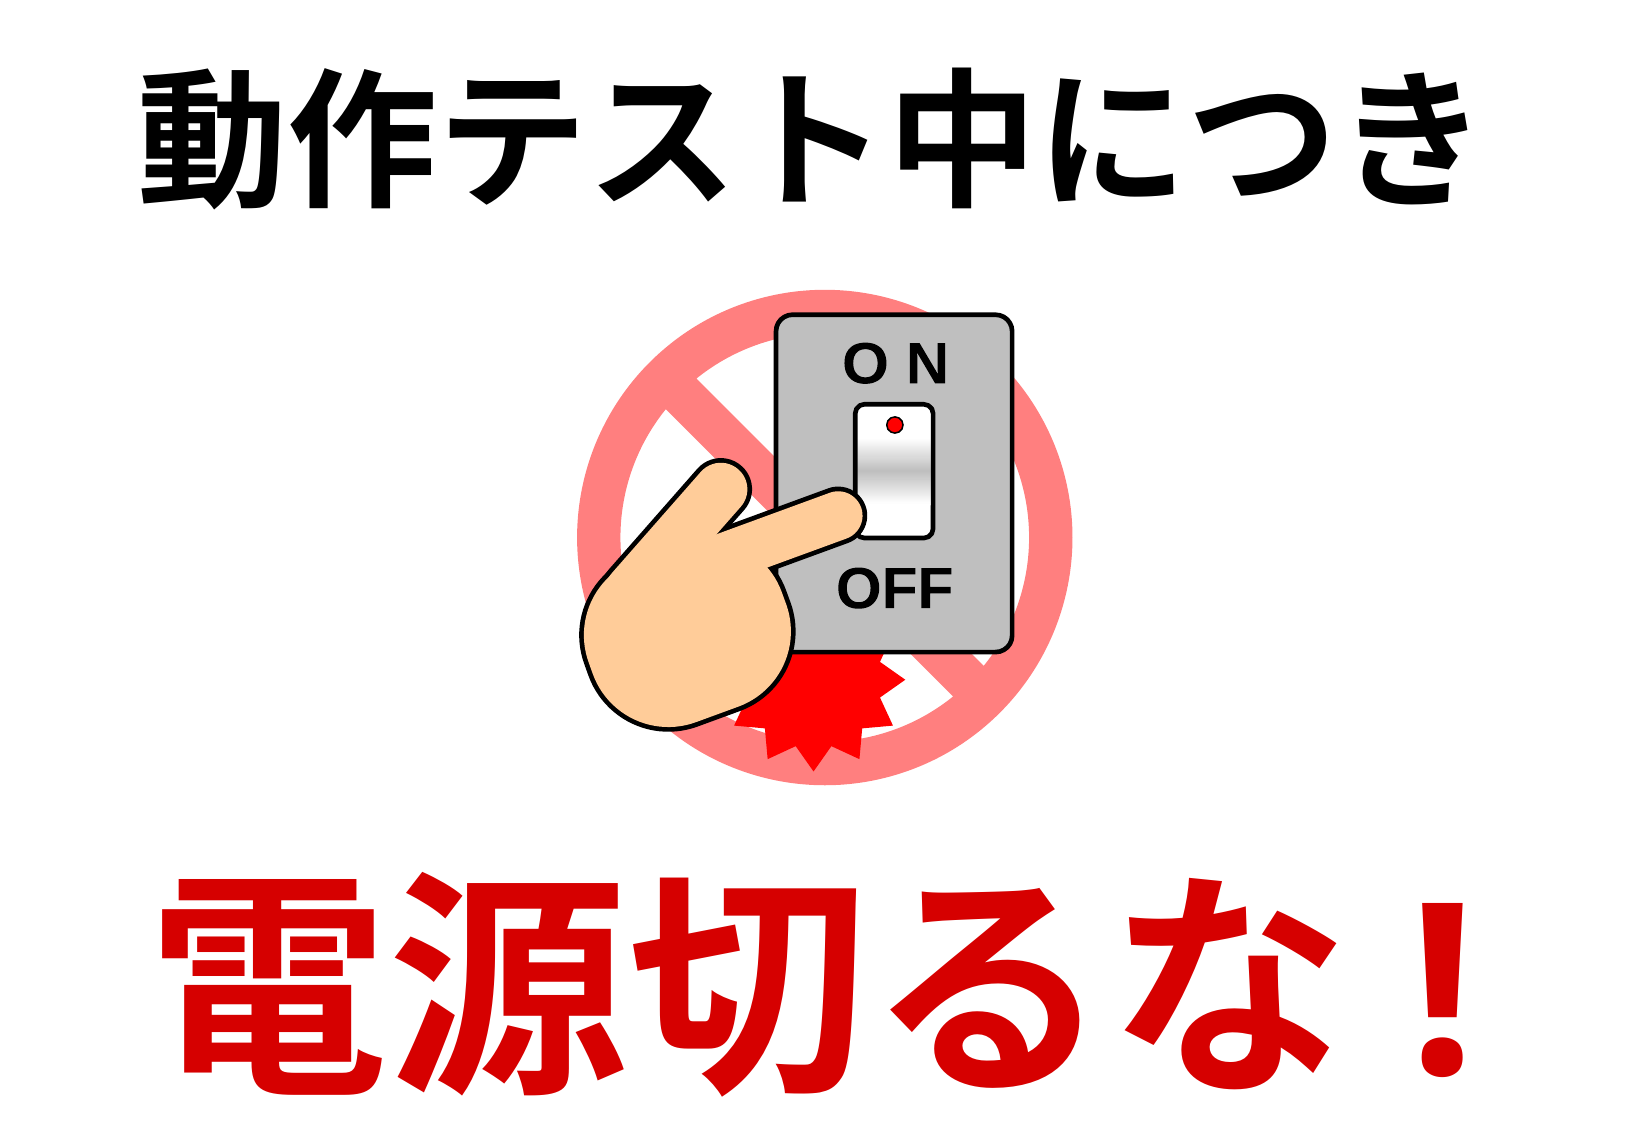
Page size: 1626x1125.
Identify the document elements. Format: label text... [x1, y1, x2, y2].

text_box 電源切るな! [0, 827, 1625, 1125]
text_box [575, 289, 1073, 786]
text_box 動作テスト中につき [0, 38, 1625, 233]
